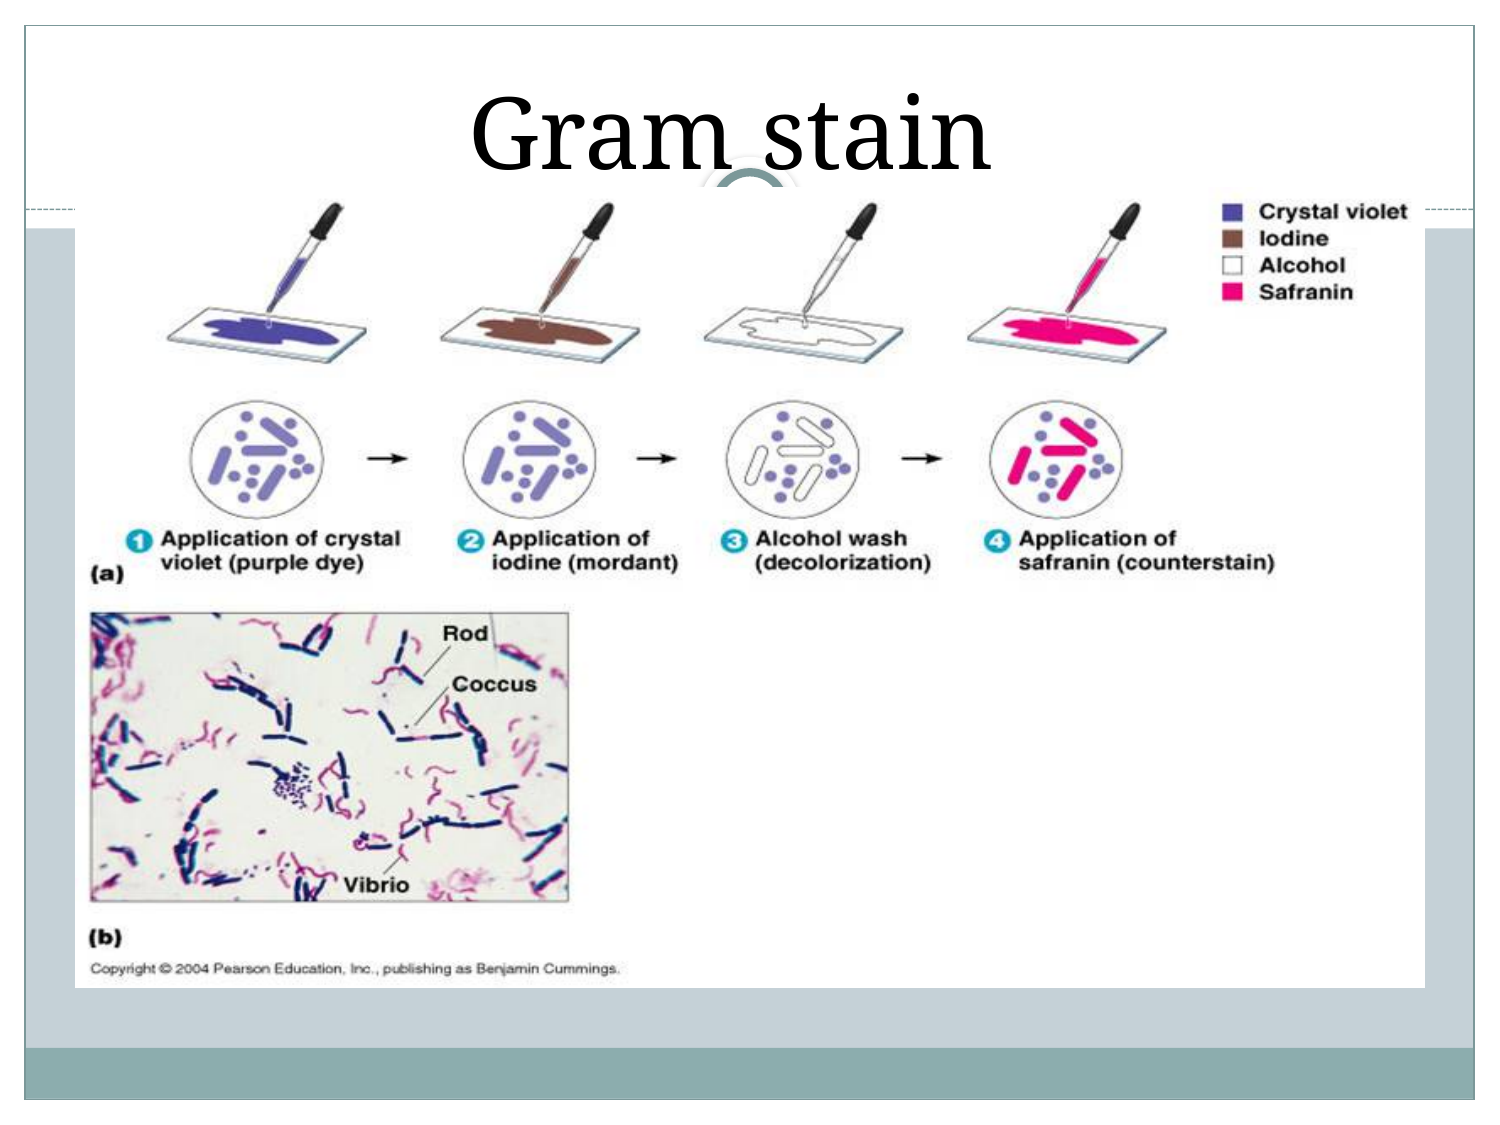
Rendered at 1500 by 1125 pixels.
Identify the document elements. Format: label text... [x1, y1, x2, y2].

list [74, 187, 1426, 988]
text_box Gram stain [324, 62, 1138, 184]
